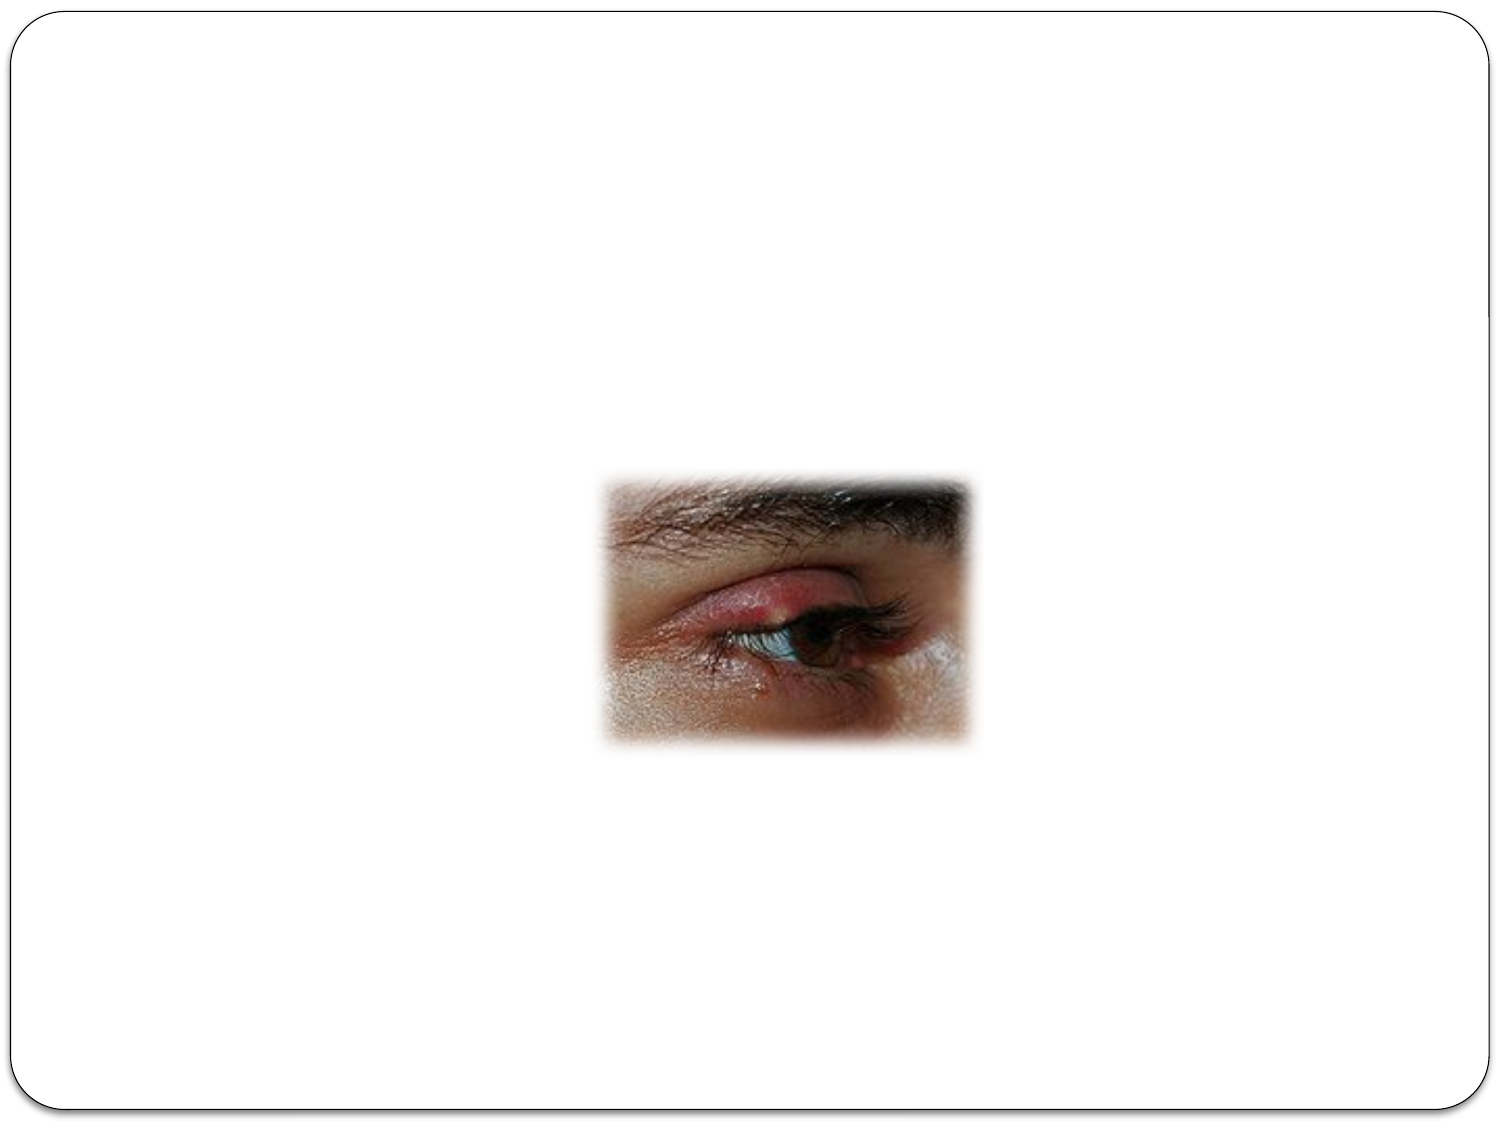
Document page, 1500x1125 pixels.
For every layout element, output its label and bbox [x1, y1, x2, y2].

list [589, 466, 986, 759]
